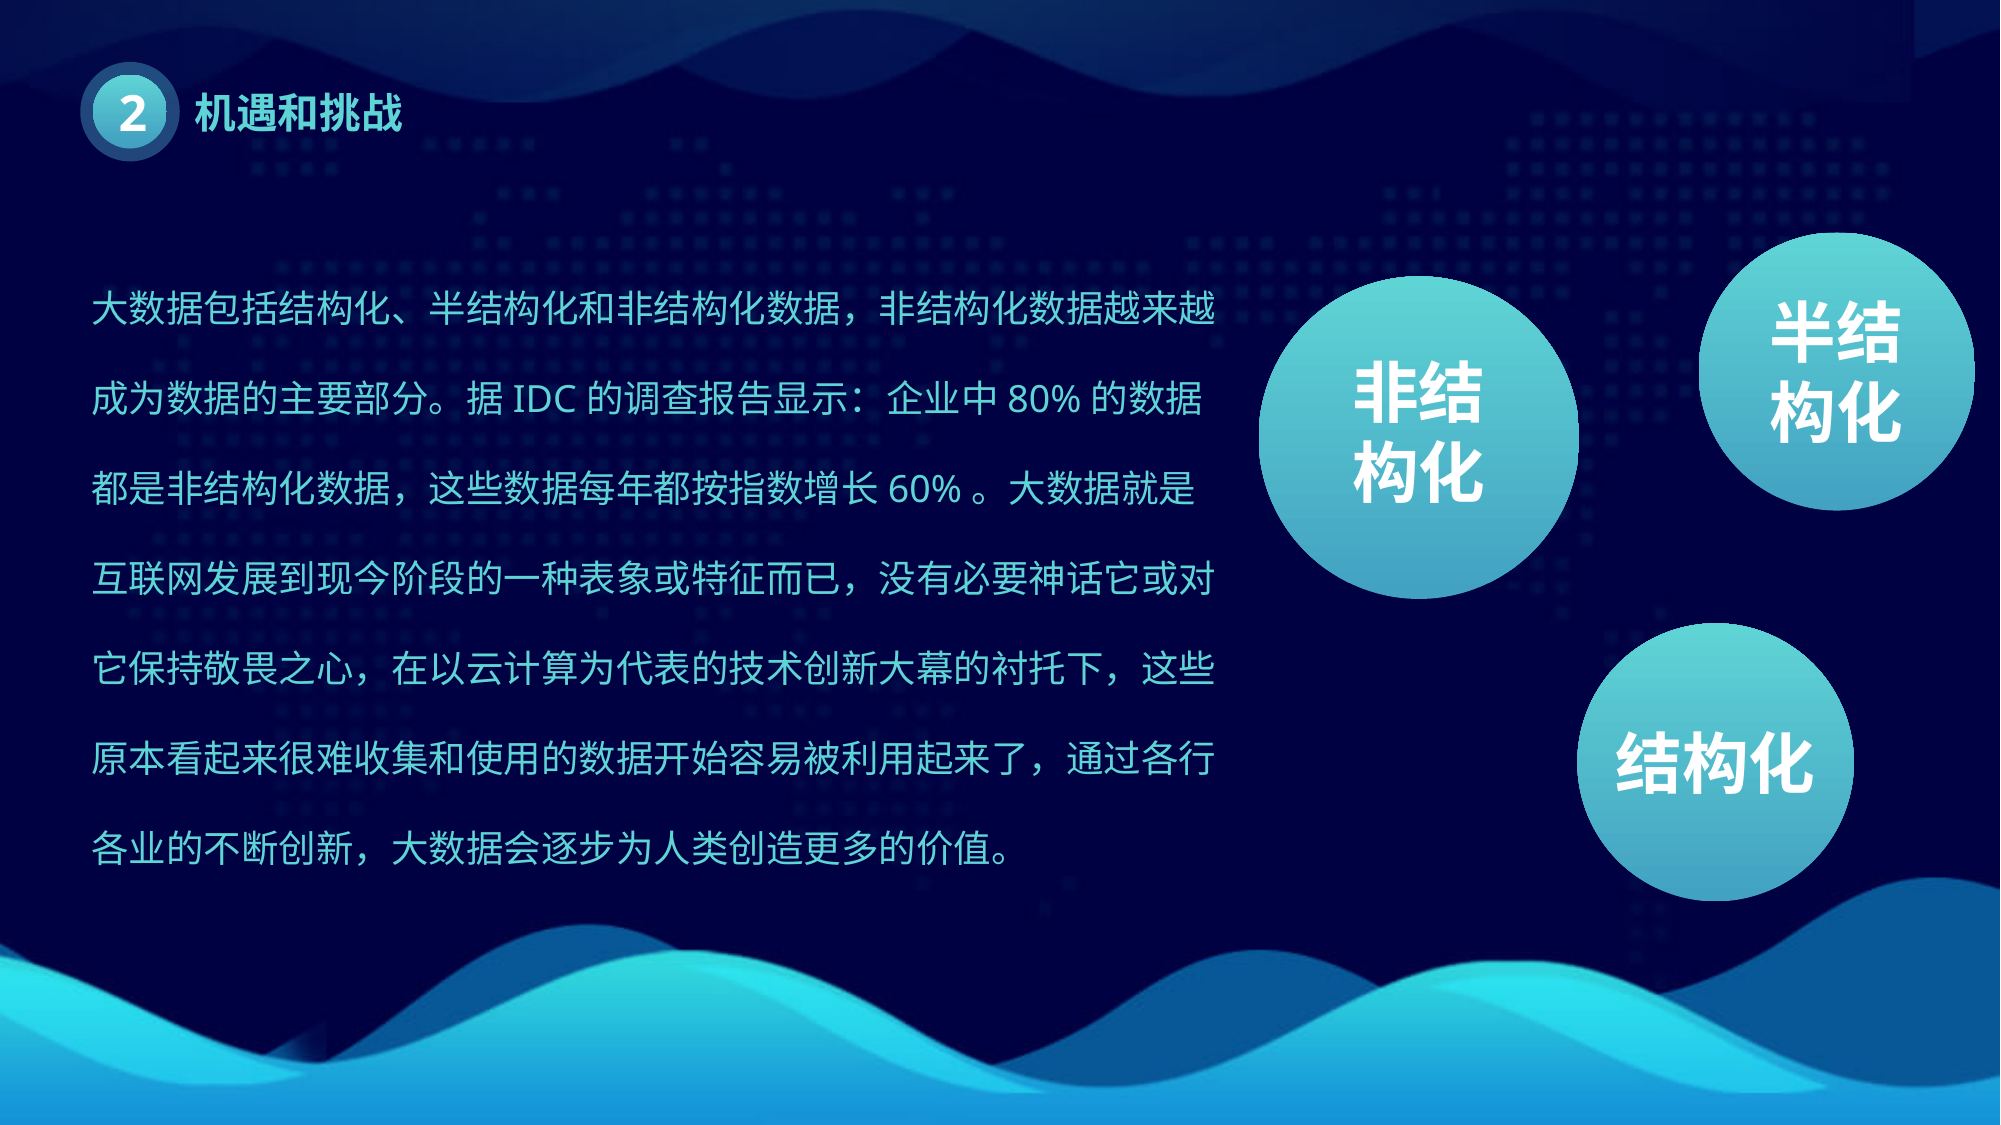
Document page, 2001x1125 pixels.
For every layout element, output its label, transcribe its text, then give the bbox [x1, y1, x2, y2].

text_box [1258, 276, 1580, 599]
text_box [1577, 623, 1854, 902]
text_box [80, 61, 578, 162]
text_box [1698, 232, 1976, 511]
text_box 大数据包括结构化、半结构化和非结构化数据，非结构化数据越来越成为数据的主要部分。据IDC的调查报告显示：企业中80%的数据都是非结构化数据，这些数据每年都按指数增长60%。大数据就是互联网发展到现今阶段的一种表象或特征而已，没有必要神话它或对它保持敬畏之心，在以云计算为代表的技术创新大幕的衬托下，这些原本看起来很难收集和使用的数据开始容易被利用起来了，通过各行各业的不断创新，大数据会逐步为人类创造更多的价值。 [76, 232, 1243, 878]
picture [0, 0, 2000, 1125]
